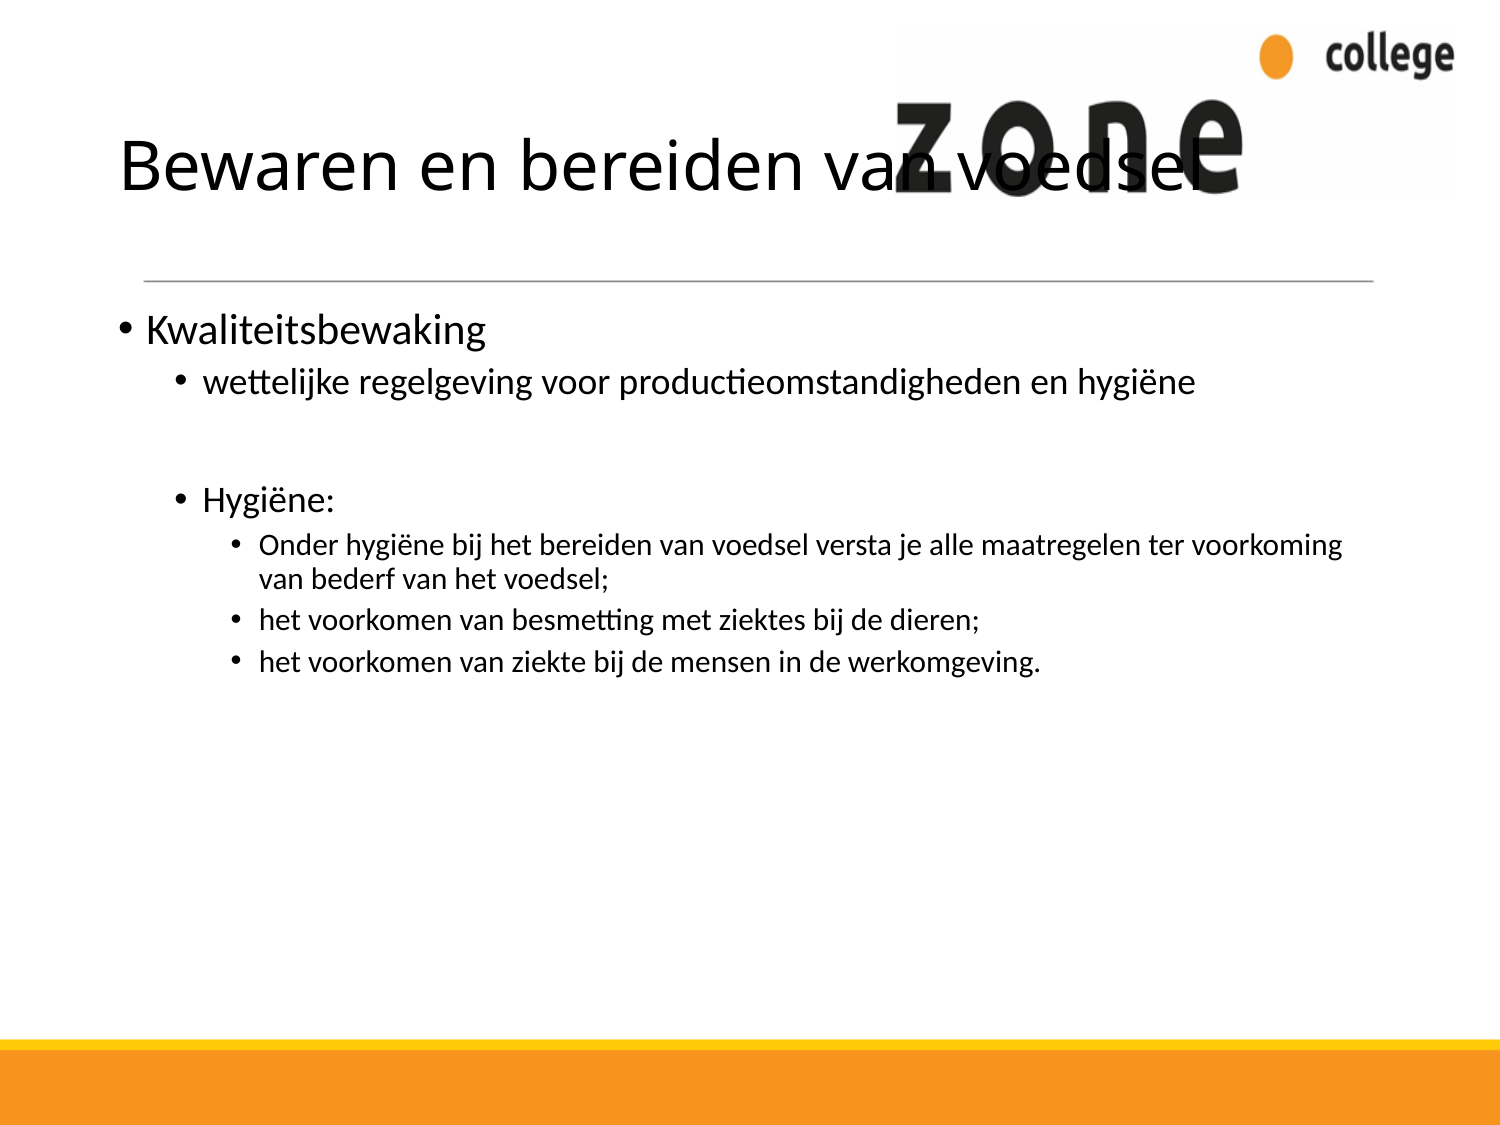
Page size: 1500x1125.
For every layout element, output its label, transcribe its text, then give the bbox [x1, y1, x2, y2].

picture [0, 0, 1500, 1125]
list Kwaliteitsbewaking wettelijke regelgeving voor productieomstandigheden en hygiëne Hygiëne: Onder hygiëne bij het bereiden van voedsel versta je alle maatregelen ter voorkoming van bederf van het voedsel; het voorkomen van besmetting met ziektes bij de dieren; het voorkomen van ziekte bij de mensen in de werkomgeving. [103, 299, 1397, 1014]
title Bewaren en bereiden van voedsel [103, 59, 1397, 278]
